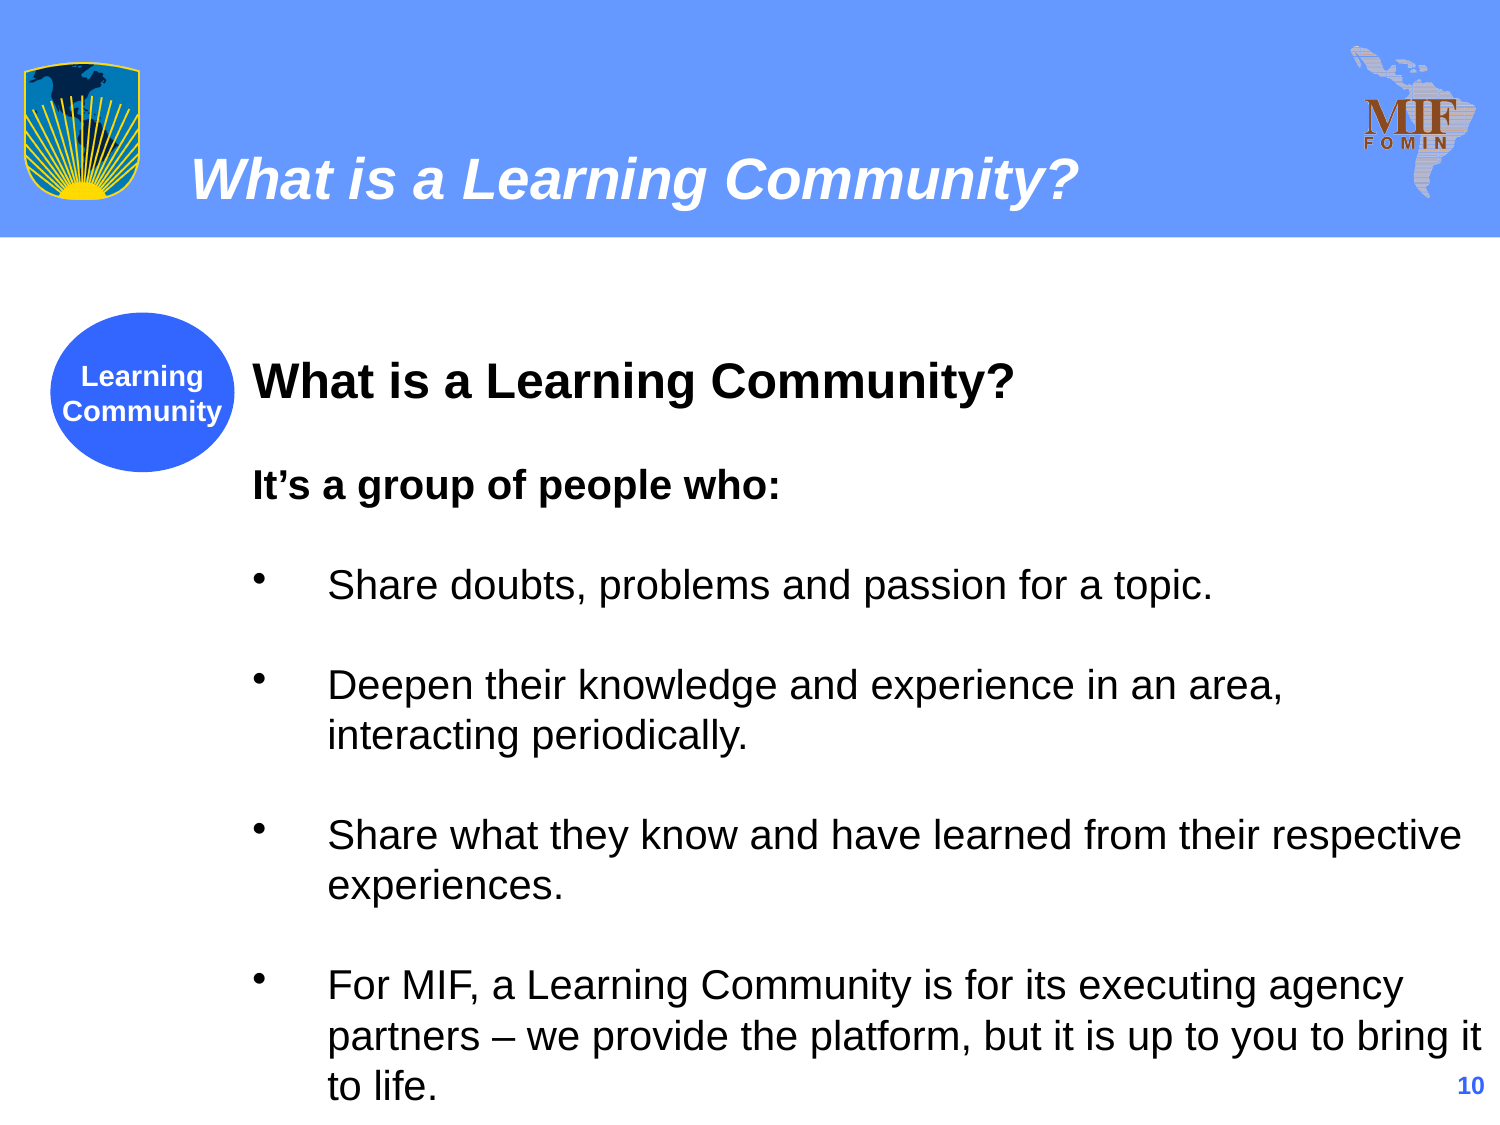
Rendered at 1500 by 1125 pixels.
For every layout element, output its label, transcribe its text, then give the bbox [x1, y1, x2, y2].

picture [24, 62, 140, 200]
text_box Learning Community [50, 312, 235, 473]
text_box What is a Learning Community? [175, 134, 1096, 219]
text_box What is a Learning Community? It’s a group of people who: Share doubts, problems and passion for a topic. Deepen their knowledge and experience in an area, interacting periodically. Share what they know and have learned from their respective experiences. For MIF, a Learning Community is for its executing agency partners – we provide the platform, but it is up to you to bring it to life. [237, 290, 1500, 1125]
picture [1350, 46, 1476, 198]
